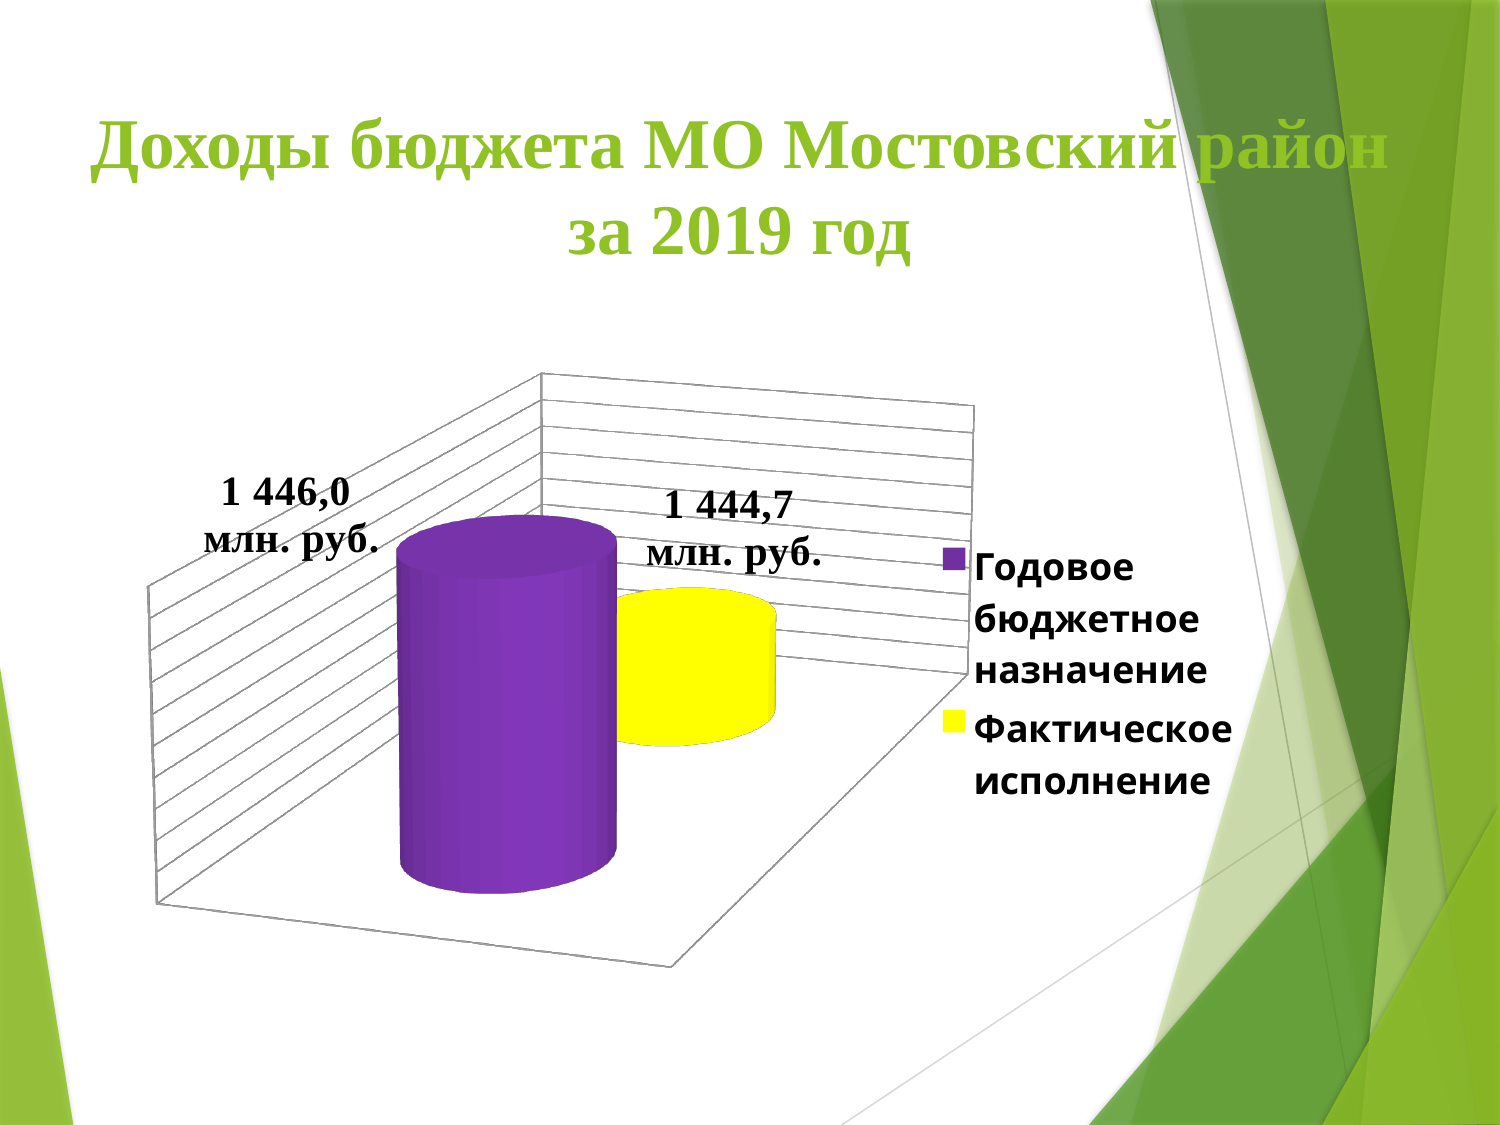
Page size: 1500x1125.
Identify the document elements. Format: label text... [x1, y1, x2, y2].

chart [99, 353, 1259, 992]
title Доходы бюджета МО Мостовский район за 2019 год [64, 90, 1415, 278]
